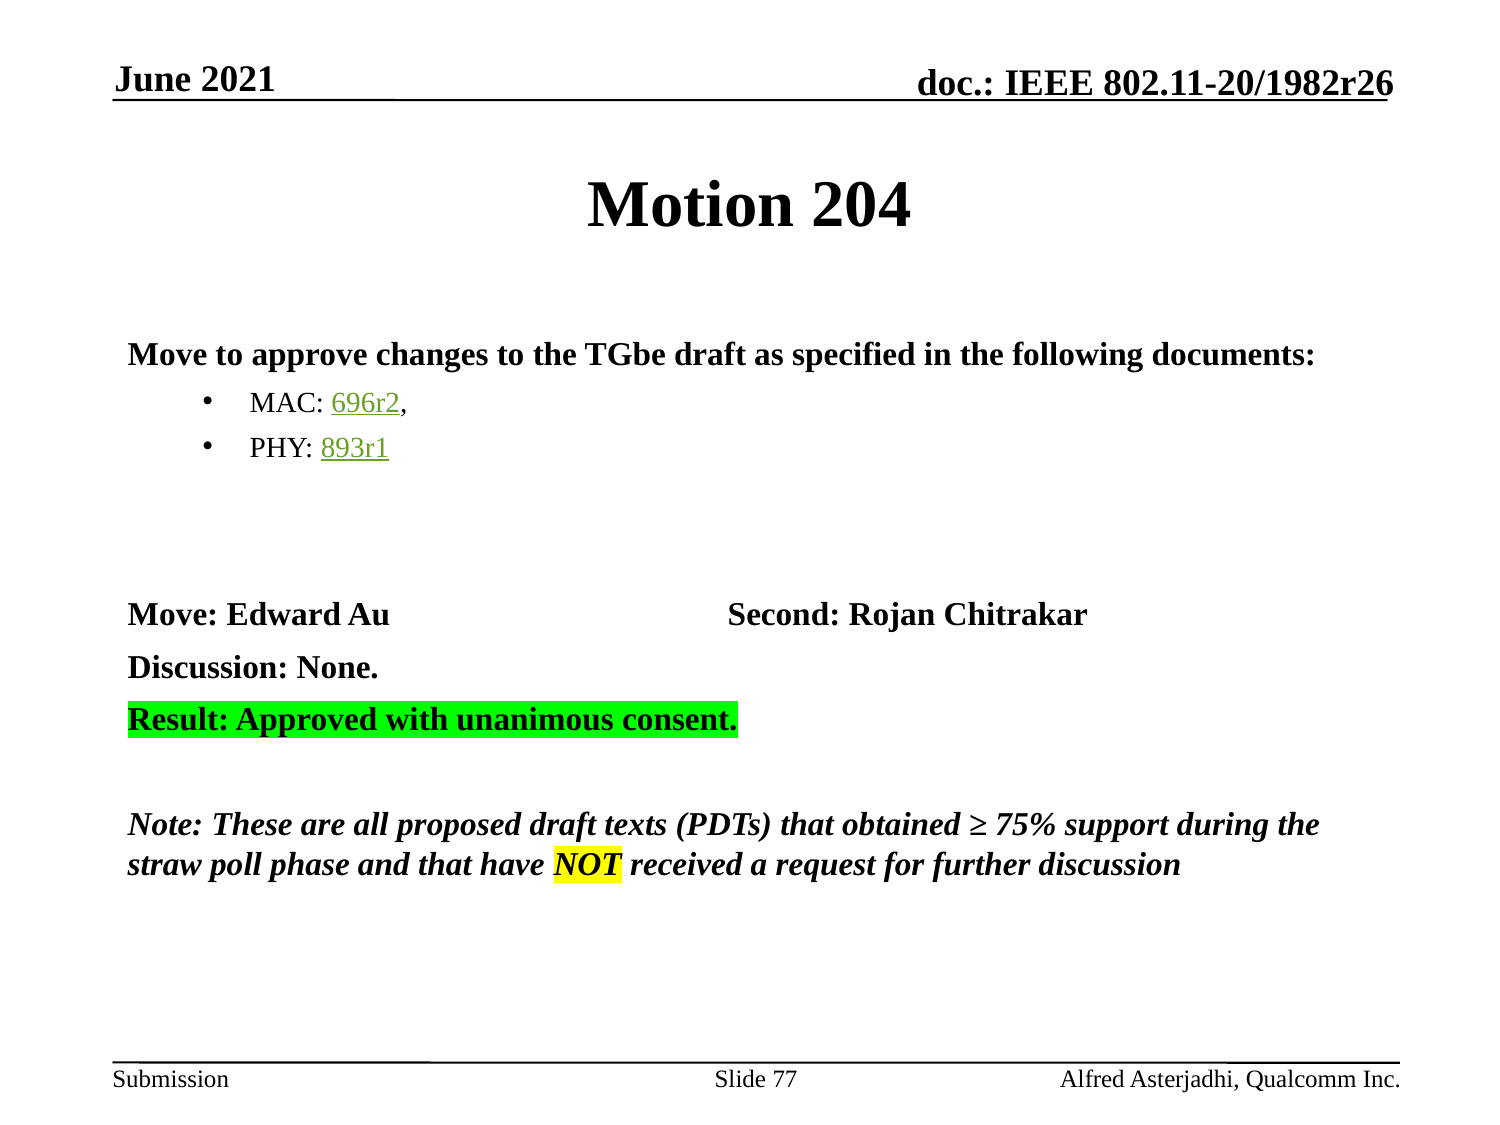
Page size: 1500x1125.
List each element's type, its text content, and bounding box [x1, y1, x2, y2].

slide_number Slide 77 [712, 1061, 800, 1123]
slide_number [114, 54, 423, 100]
footer Alfred Asterjadhi, Qualcomm Inc. [878, 1061, 1402, 1093]
list Move to approve changes to the TGbe draft as specified in the following documents: MAC: 696r2, PHY: 893r1 Move: Edward Au Second: Rojan Chitrakar Discussion: None. Result: Approved with unanimous consent. Note: These are all proposed draft texts (PDTs) that obtained ≥ 75% support during the straw poll phase and that have NOT received a request for further discussion [112, 324, 1388, 1000]
title Motion 204 [112, 112, 1388, 288]
